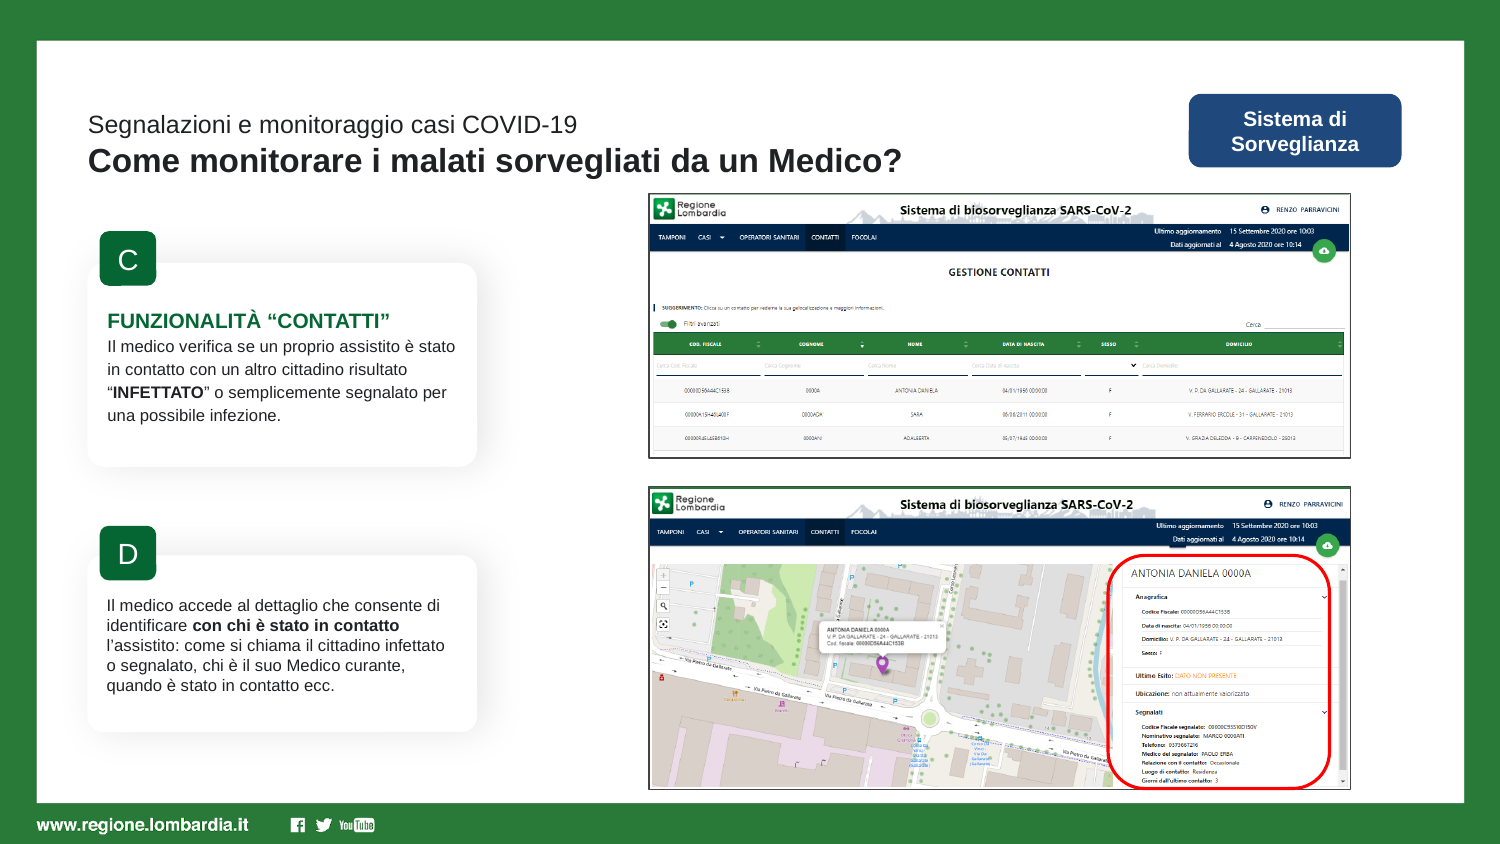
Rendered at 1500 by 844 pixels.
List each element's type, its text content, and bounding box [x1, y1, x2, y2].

text_box FUNZIONALITÀ “CONTATTI” Il medico verifica se un proprio assistito è stato in contatto con un altro cittadino risultato “INFETTATO” o semplicemente segnalato per una possibile infezione. [87, 262, 478, 467]
picture [0, 0, 1500, 844]
text_box Segnalazioni e monitoraggio casi COVID-19 Come monitorare i malati sorvegliati da un Medico? [72, 93, 1020, 189]
text_box Sistema di Sorveglianza [1188, 93, 1402, 168]
text_box D [99, 525, 157, 581]
text_box Il medico accede al dettaglio che consente di identificare con chi è stato in contatto l’assistito: come si chiama il cittadino infettato o segnalato, chi è il suo Medico curante, quando è stato in contatto ecc. [87, 555, 478, 733]
text_box C [99, 231, 157, 286]
